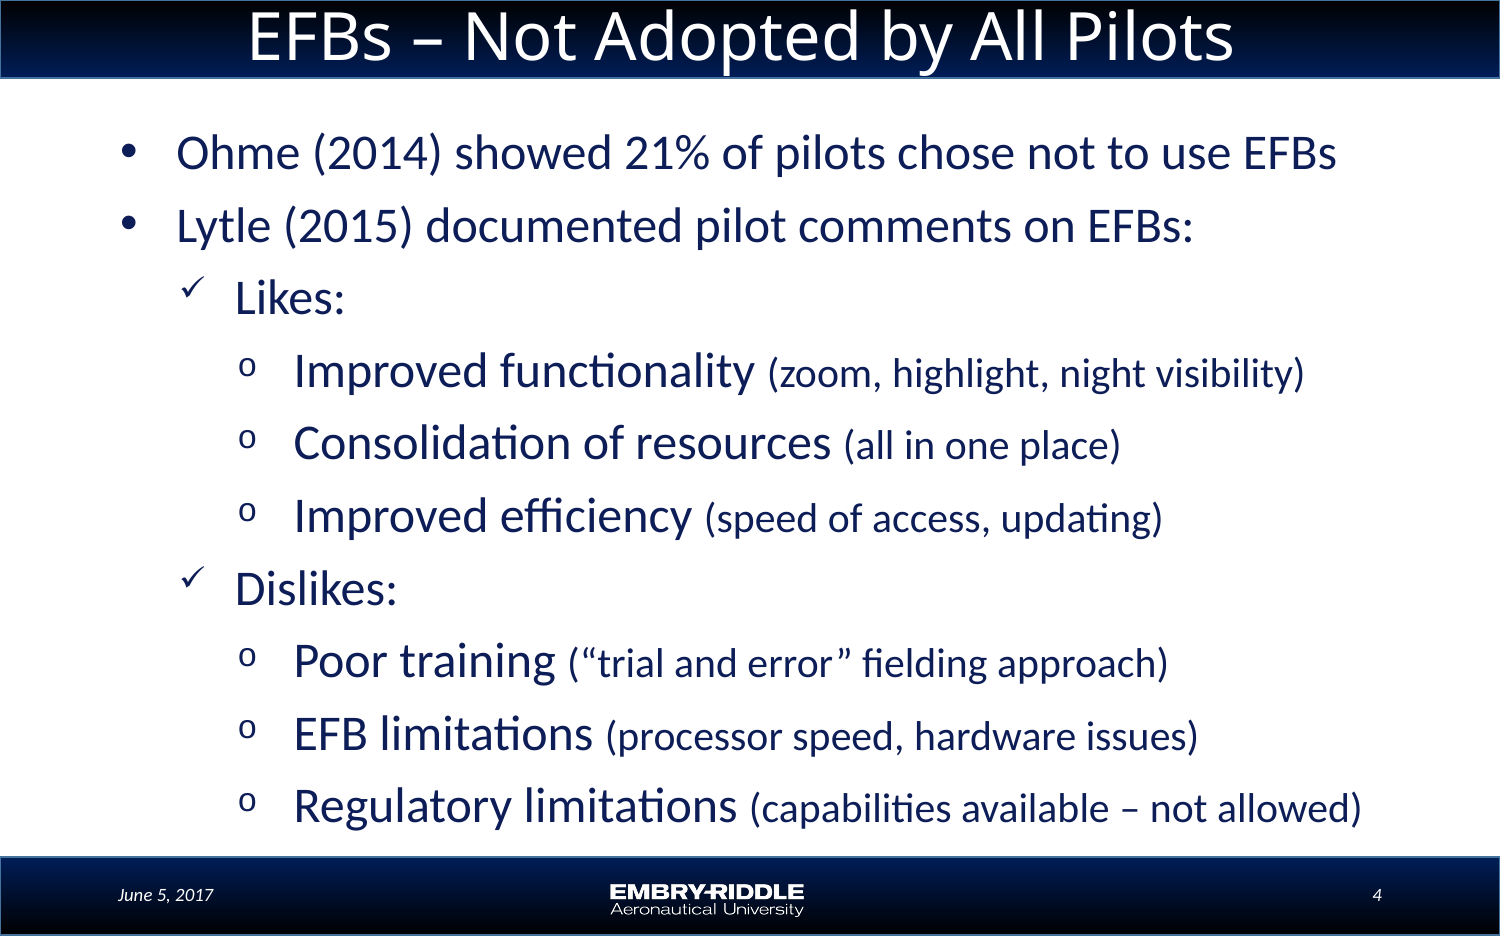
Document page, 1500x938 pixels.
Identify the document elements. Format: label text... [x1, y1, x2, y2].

slide_number 4 [1059, 868, 1397, 919]
text_box EFBs – Not Adopted by All Pilots [82, 0, 1419, 78]
text_box Ohme (2014) showed 21% of pilots chose not to use EFBs Lytle (2015) documented pilot comments on EFBs: Likes: Improved functionality (zoom, highlight, night visibility) Consolidation of resources (all in one place) Improved efficiency (speed of access, updating) Dislikes: Poor training (“trial and error” fielding approach) EFB limitations (processor speed, hardware issues) Regulatory limitations (capabilities available – not allowed) [105, 112, 1395, 840]
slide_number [103, 868, 441, 919]
picture [610, 884, 804, 917]
